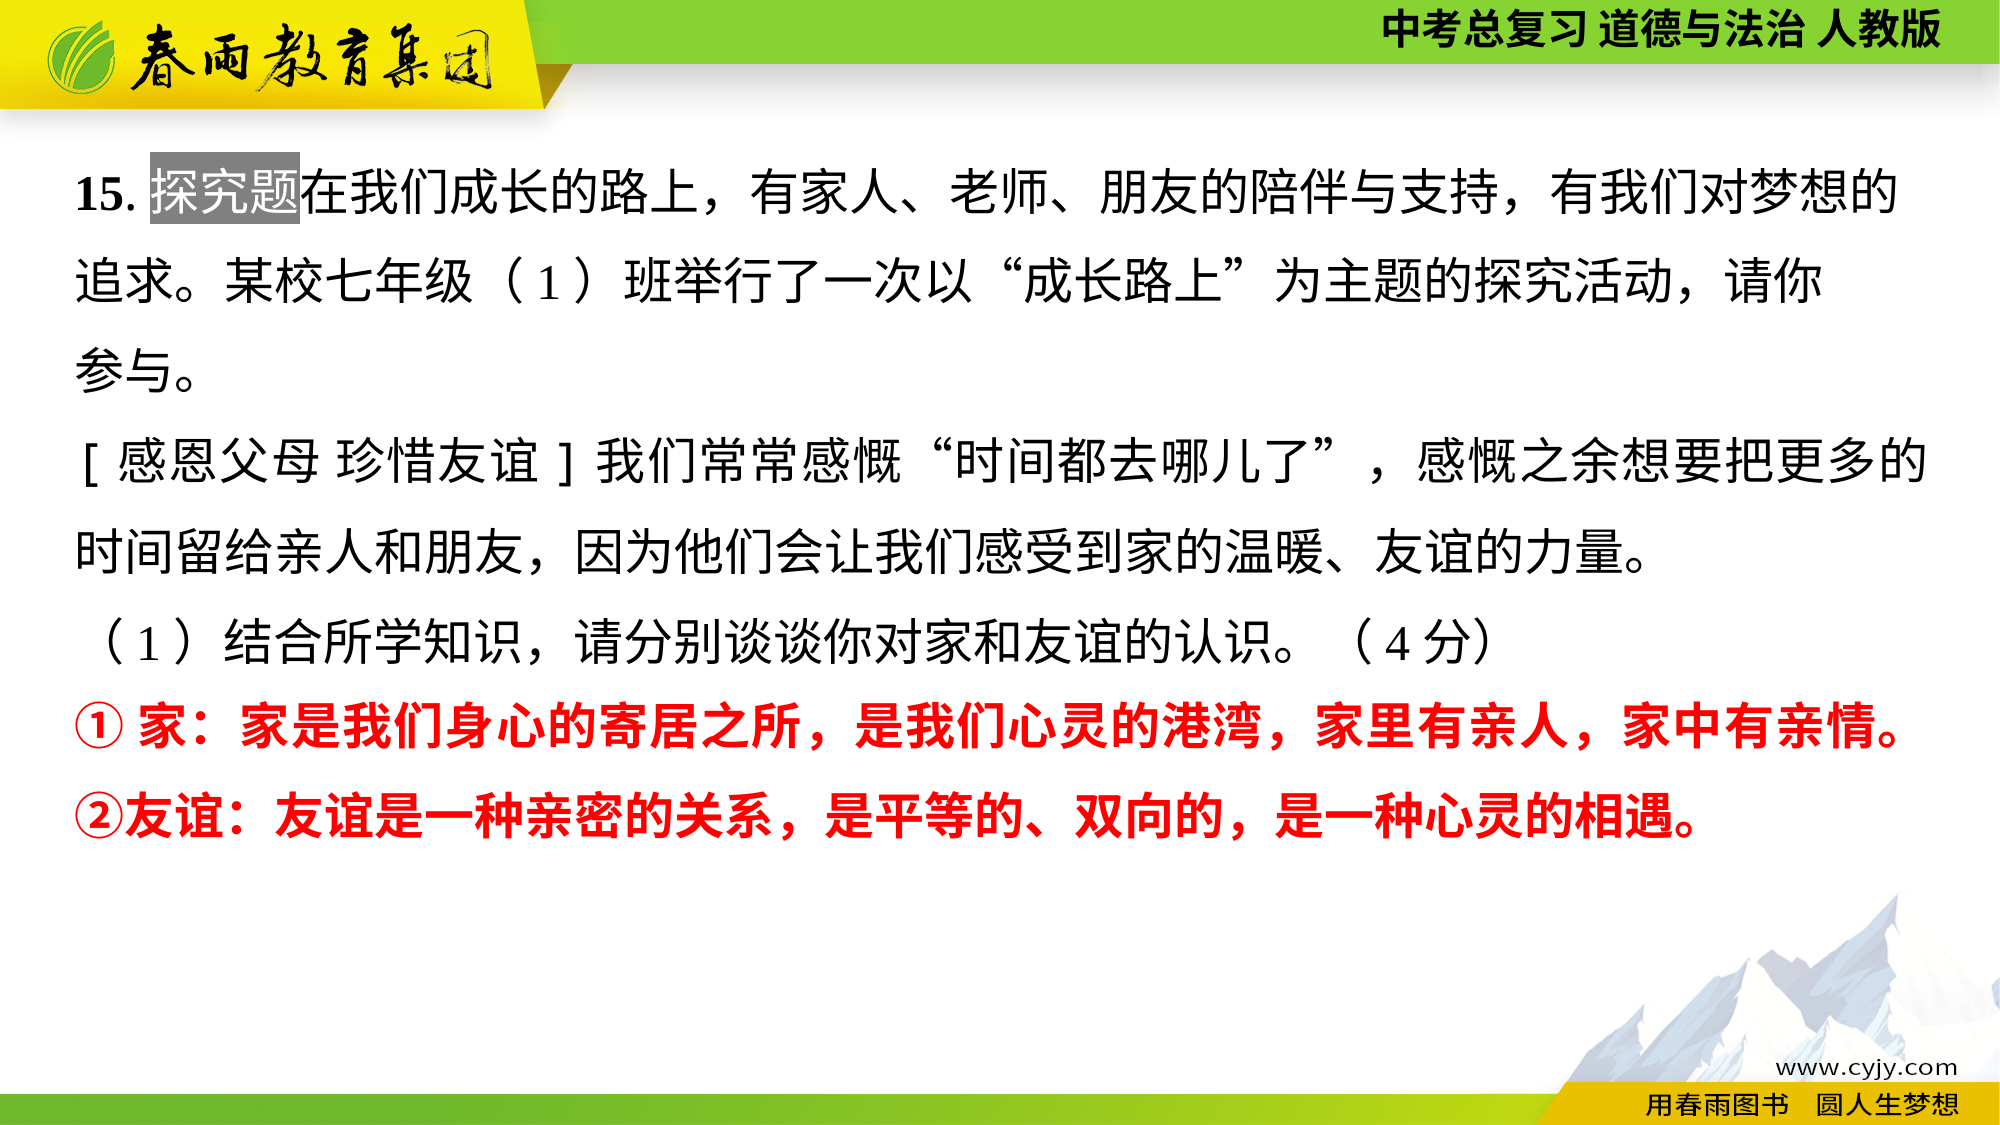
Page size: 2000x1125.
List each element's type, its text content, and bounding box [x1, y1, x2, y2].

list 15.探究题在我们成长的路上，有家人、老师、朋友的陪伴与支持，有我们对梦想的追求。某校七年级（1）班举行了一次以“成长路上”为主题的探究活动，请你 参与。 [感恩父母 珍惜友谊]我们常常感慨“时间都去哪儿了”，感慨之余想要把更多的时间留给亲人和朋友，因为他们会让我们感受到家的温暖、友谊的力量。 （1）结合所学知识，请分别谈谈你对家和友谊的认识。（4分） [59, 122, 1944, 656]
picture [0, 0, 2000, 1125]
text_box ①家：家是我们身心的寄居之所，是我们心灵的港湾，家里有亲人，家中有亲情。②友谊：友谊是一种亲密的关系，是平等的、双向的，是一种心灵的相遇。 [59, 656, 1944, 852]
